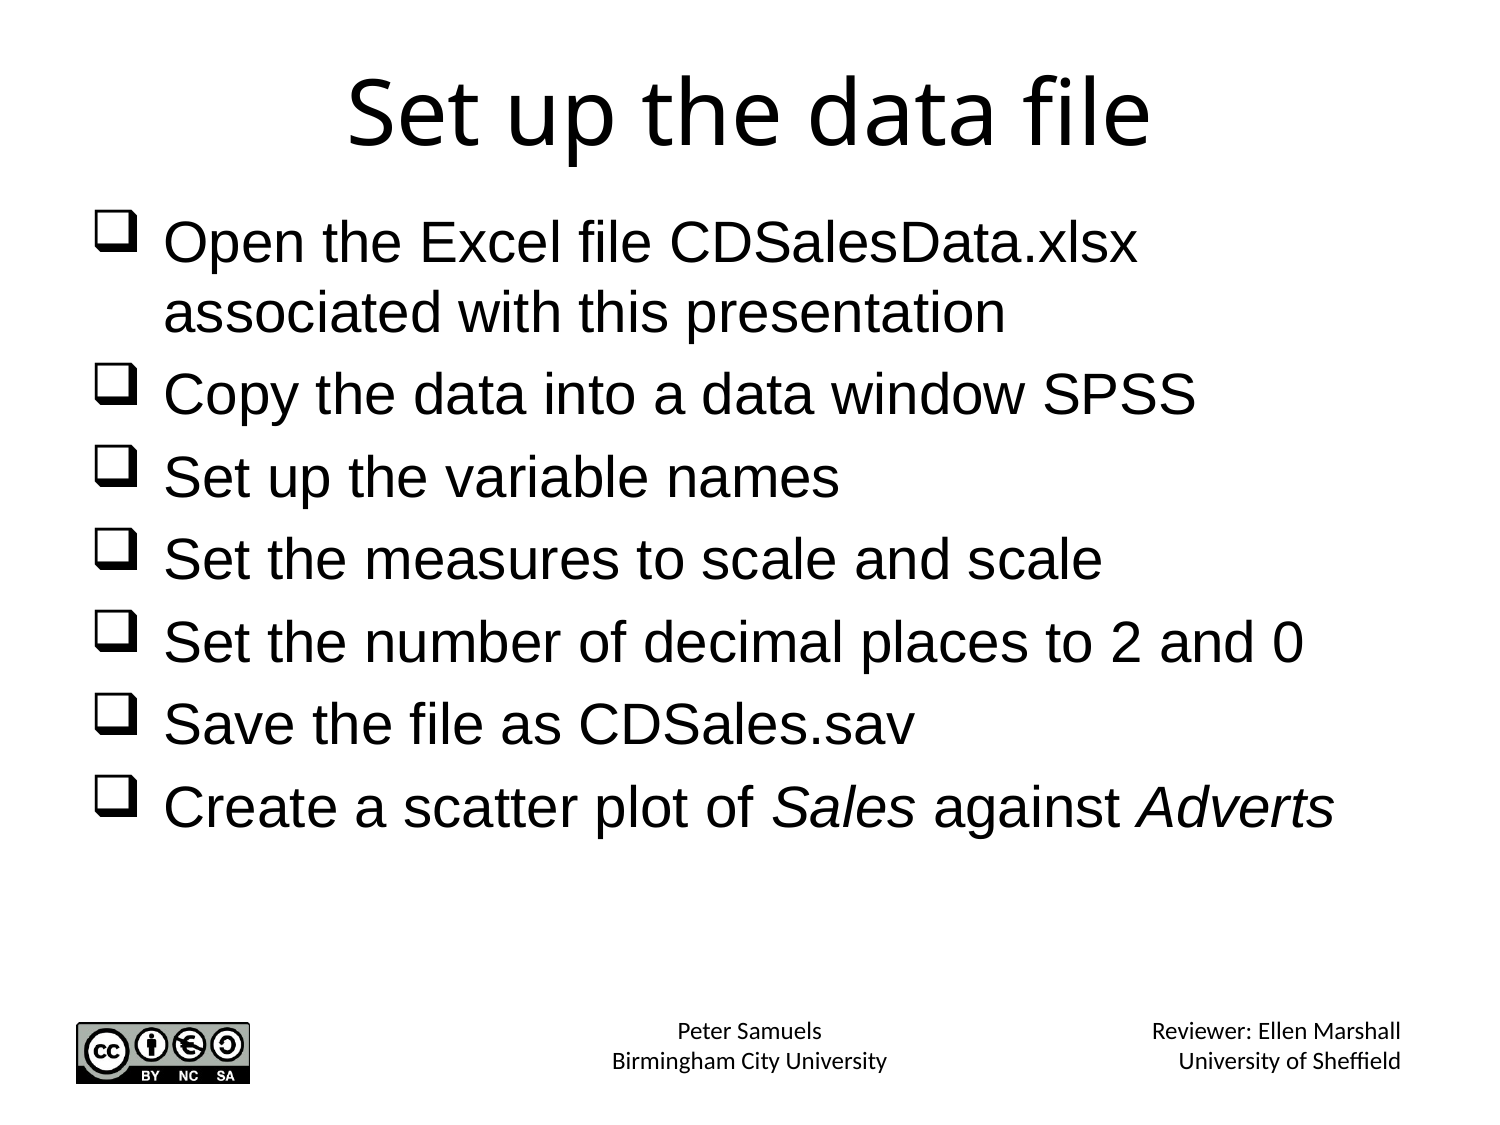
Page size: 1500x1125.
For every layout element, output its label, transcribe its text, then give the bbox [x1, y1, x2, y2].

picture [76, 1022, 251, 1084]
text_box Peter Samuels Birmingham City University [549, 1007, 951, 1083]
list Open the Excel file CDSalesData.xlsx associated with this presentation Copy the data into a data window SPSS Set up the variable names Set the measures to scale and scale Set the number of decimal places to 2 and 0 Save the file as CDSales.sav Create a scatter plot of Sales against Adverts [75, 196, 1425, 941]
text_box Reviewer: Ellen Marshall University of Sheffield [1038, 1007, 1417, 1083]
title Set up the data file [75, 45, 1425, 173]
